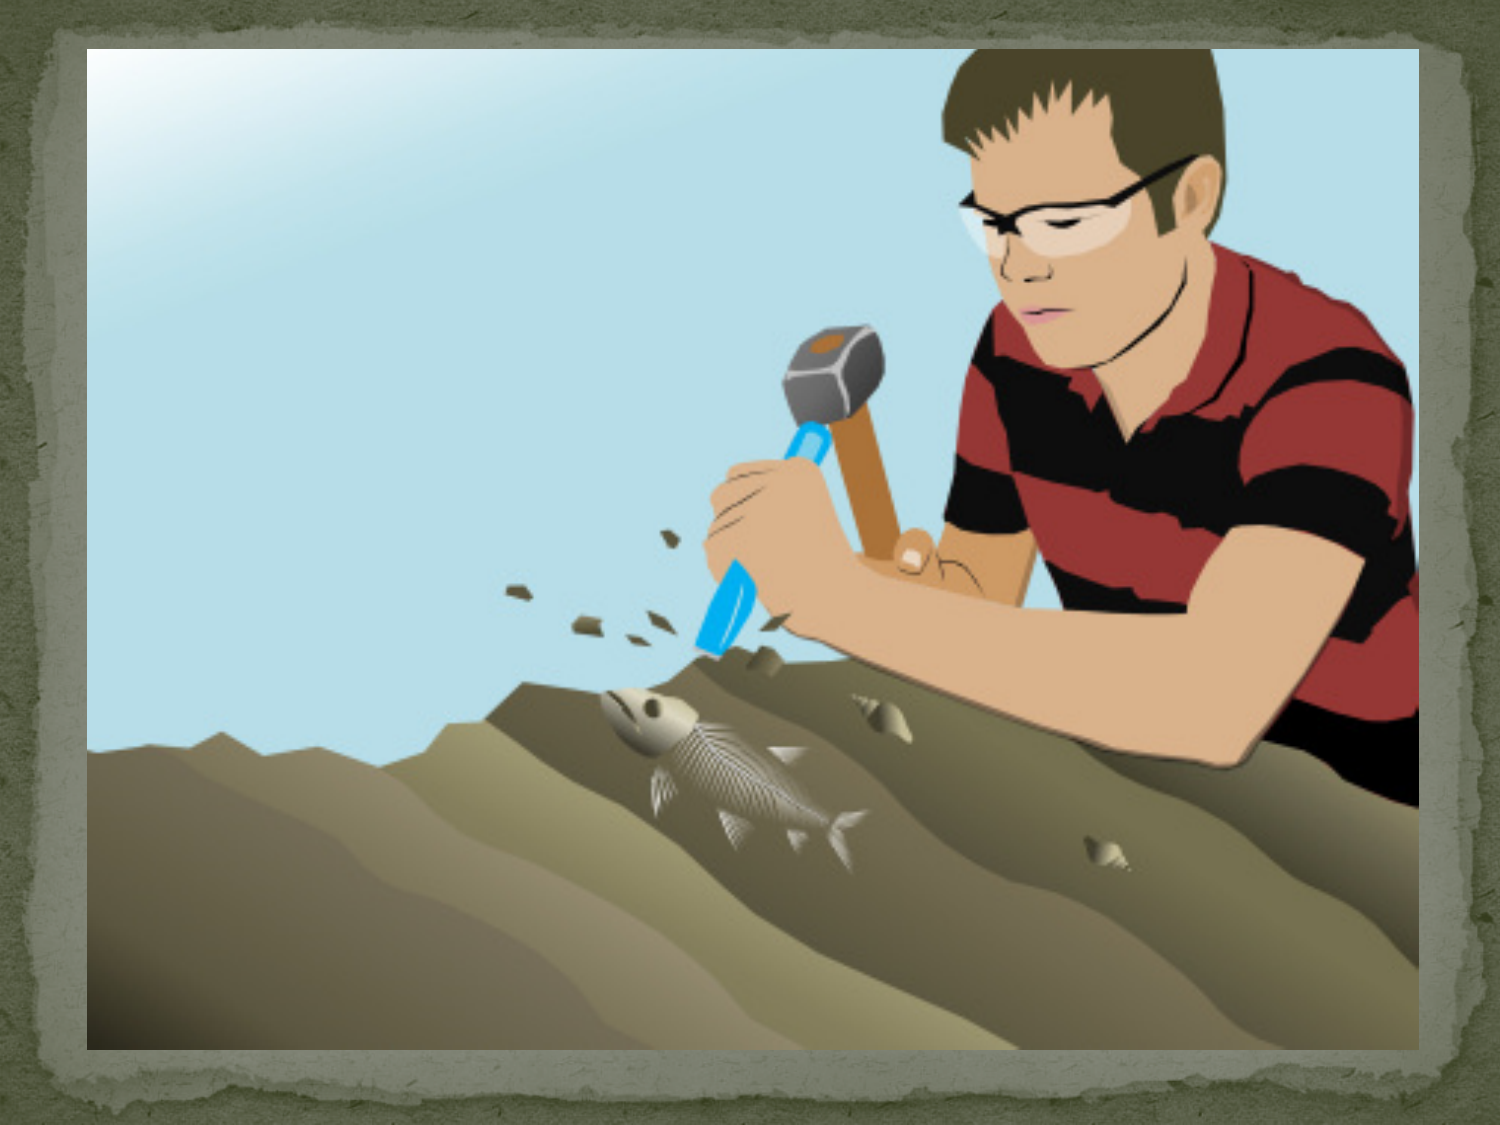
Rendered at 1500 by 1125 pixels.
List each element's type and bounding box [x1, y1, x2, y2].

picture [87, 49, 1419, 1050]
